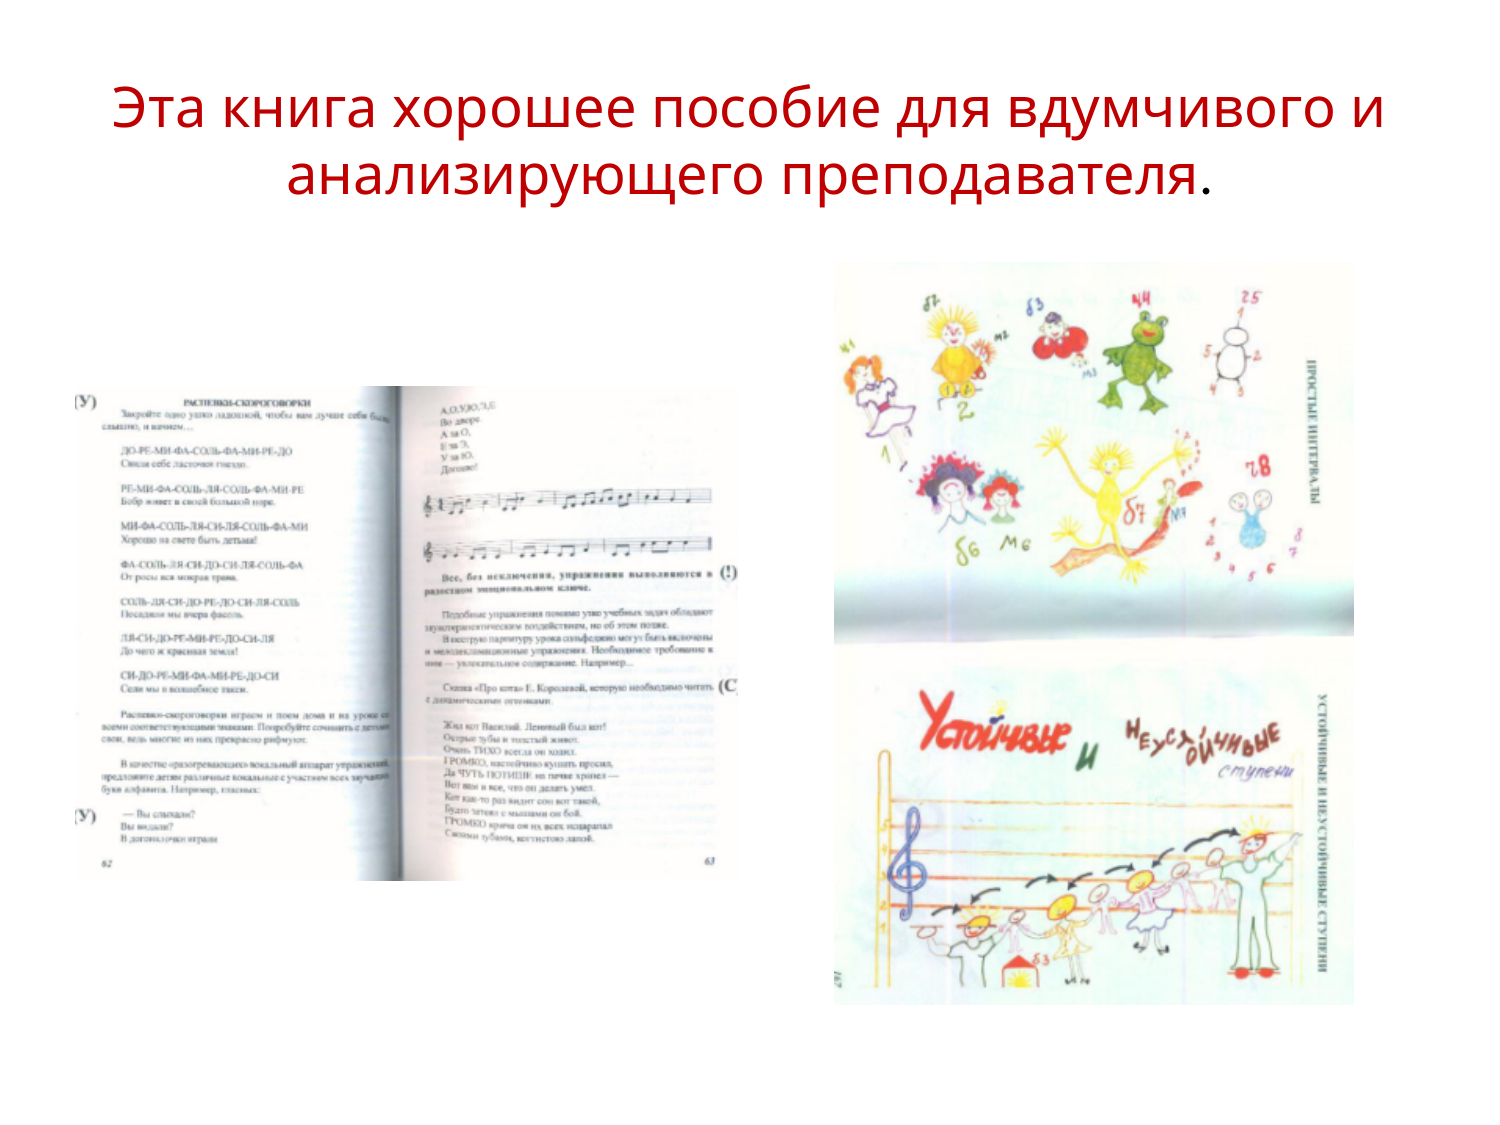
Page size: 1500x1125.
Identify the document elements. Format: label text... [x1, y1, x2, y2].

title Эта книга хорошее пособие для вдумчивого и анализирующего преподавателя. [75, 45, 1425, 233]
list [74, 386, 738, 881]
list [834, 262, 1354, 1006]
